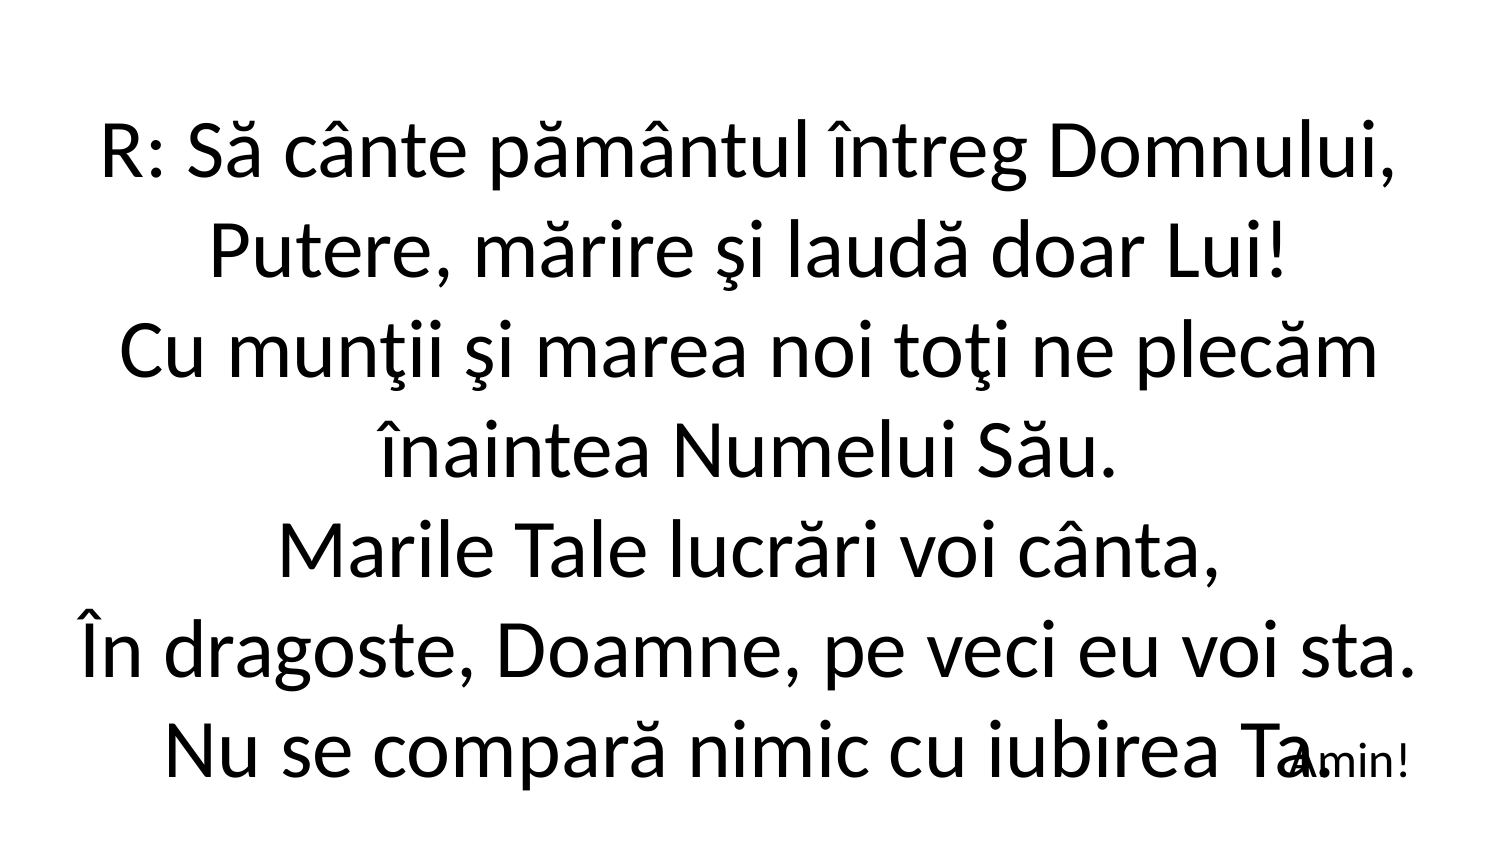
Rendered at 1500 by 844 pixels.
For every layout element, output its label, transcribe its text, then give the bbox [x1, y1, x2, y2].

text_box R: Să cânte pământul întreg Domnului, Putere, mărire şi laudă doar Lui! Cu munţii şi marea noi toţi ne plecăm înaintea Numelui Său. Marile Tale lucrări voi cânta, În dragoste, Doamne, pe veci eu voi sta. Nu se compară nimic cu iubirea Ta. [65, 42, 1435, 802]
text_box Amin! [1273, 674, 1427, 795]
